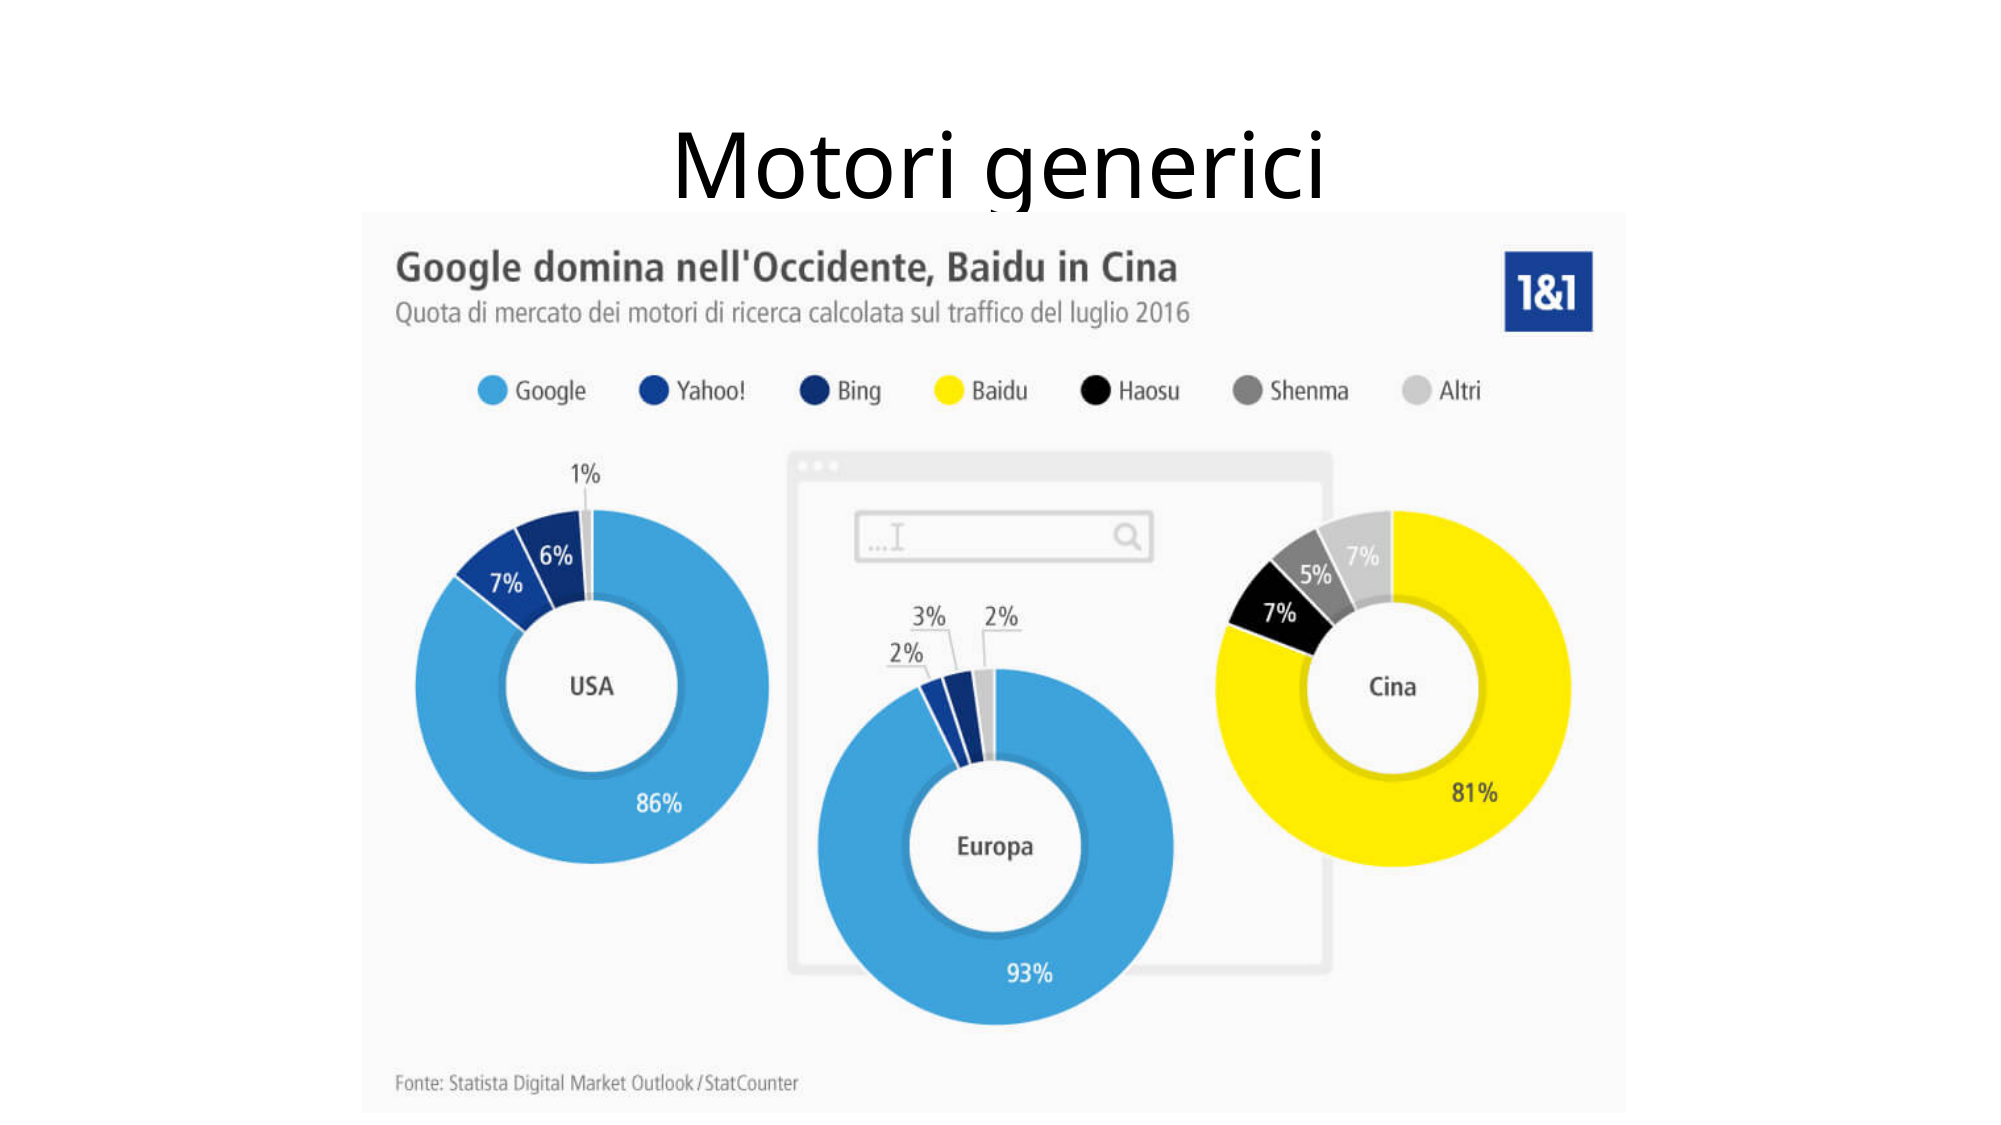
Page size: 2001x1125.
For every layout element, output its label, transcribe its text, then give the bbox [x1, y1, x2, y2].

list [362, 212, 1626, 1113]
title Motori generici [137, 59, 1863, 278]
